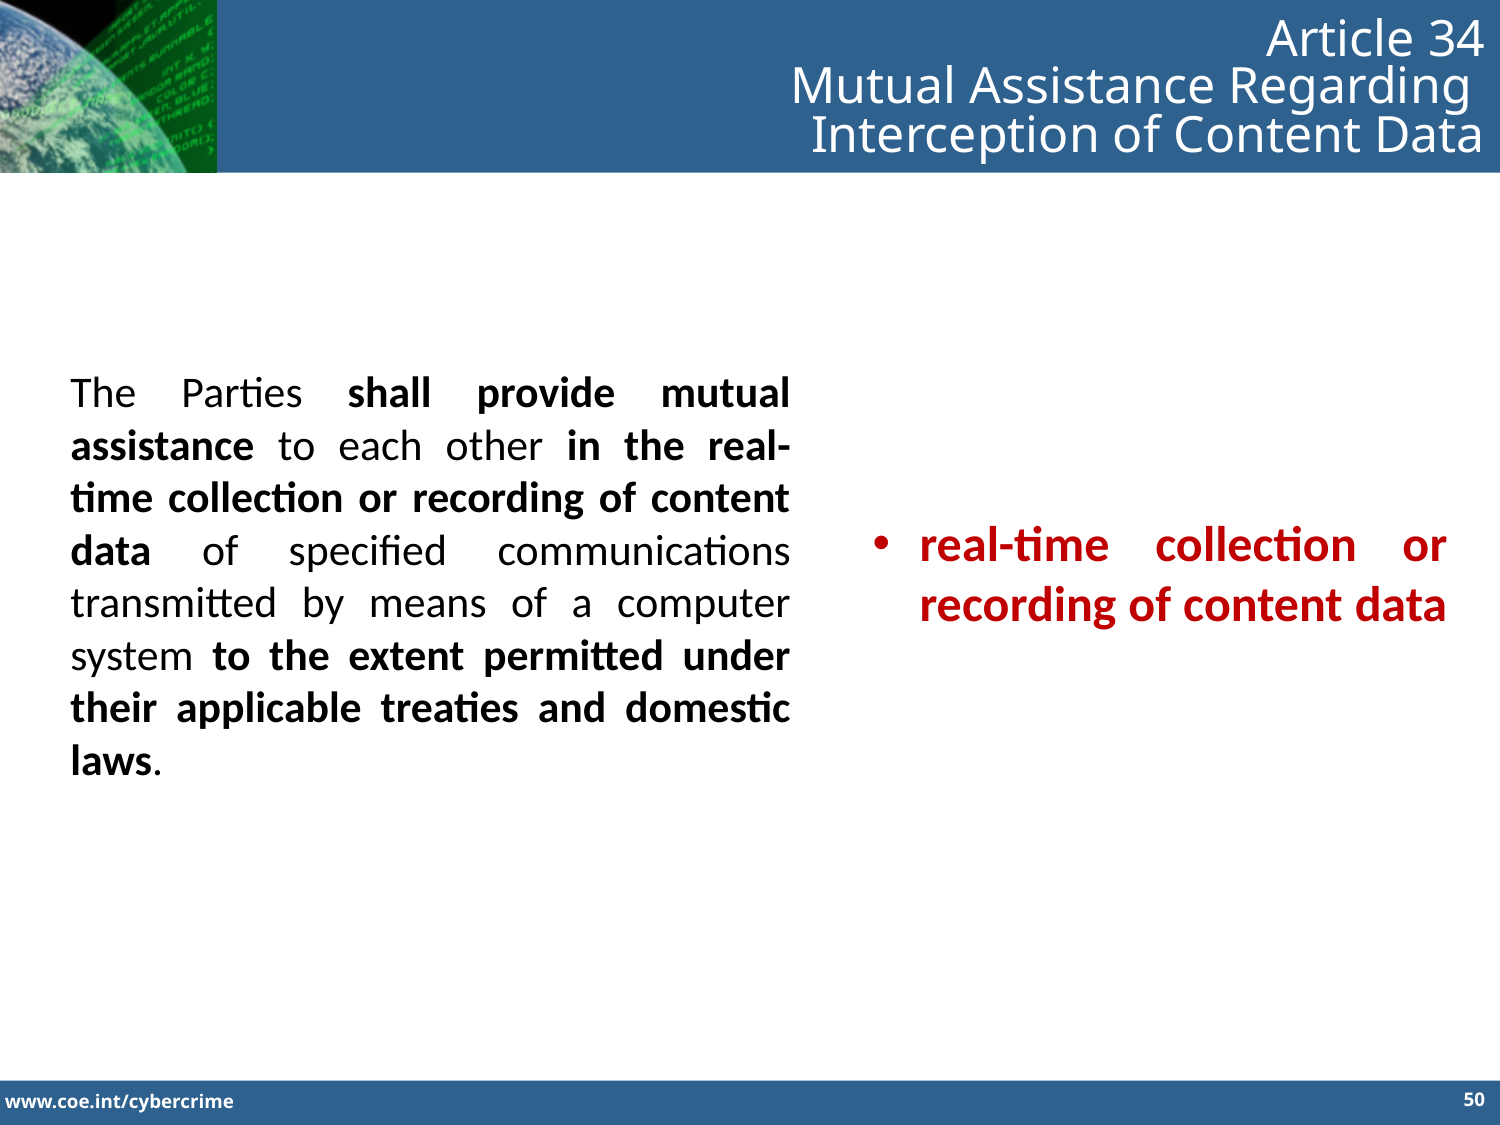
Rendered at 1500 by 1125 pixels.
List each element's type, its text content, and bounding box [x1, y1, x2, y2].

text_box Article 34 Mutual Assistance Regarding Interception of Content Data [332, 13, 1500, 166]
text_box The Parties shall provide mutual assistance to each other in the real-time collection or recording of content data of specified communications transmitted by means of a computer system to the extent permitted under their applicable treaties and domestic laws. [55, 356, 806, 792]
picture [0, 1, 217, 173]
slide_number 50 [1149, 1079, 1500, 1125]
text_box real-time collection or recording of content data [858, 504, 1463, 640]
